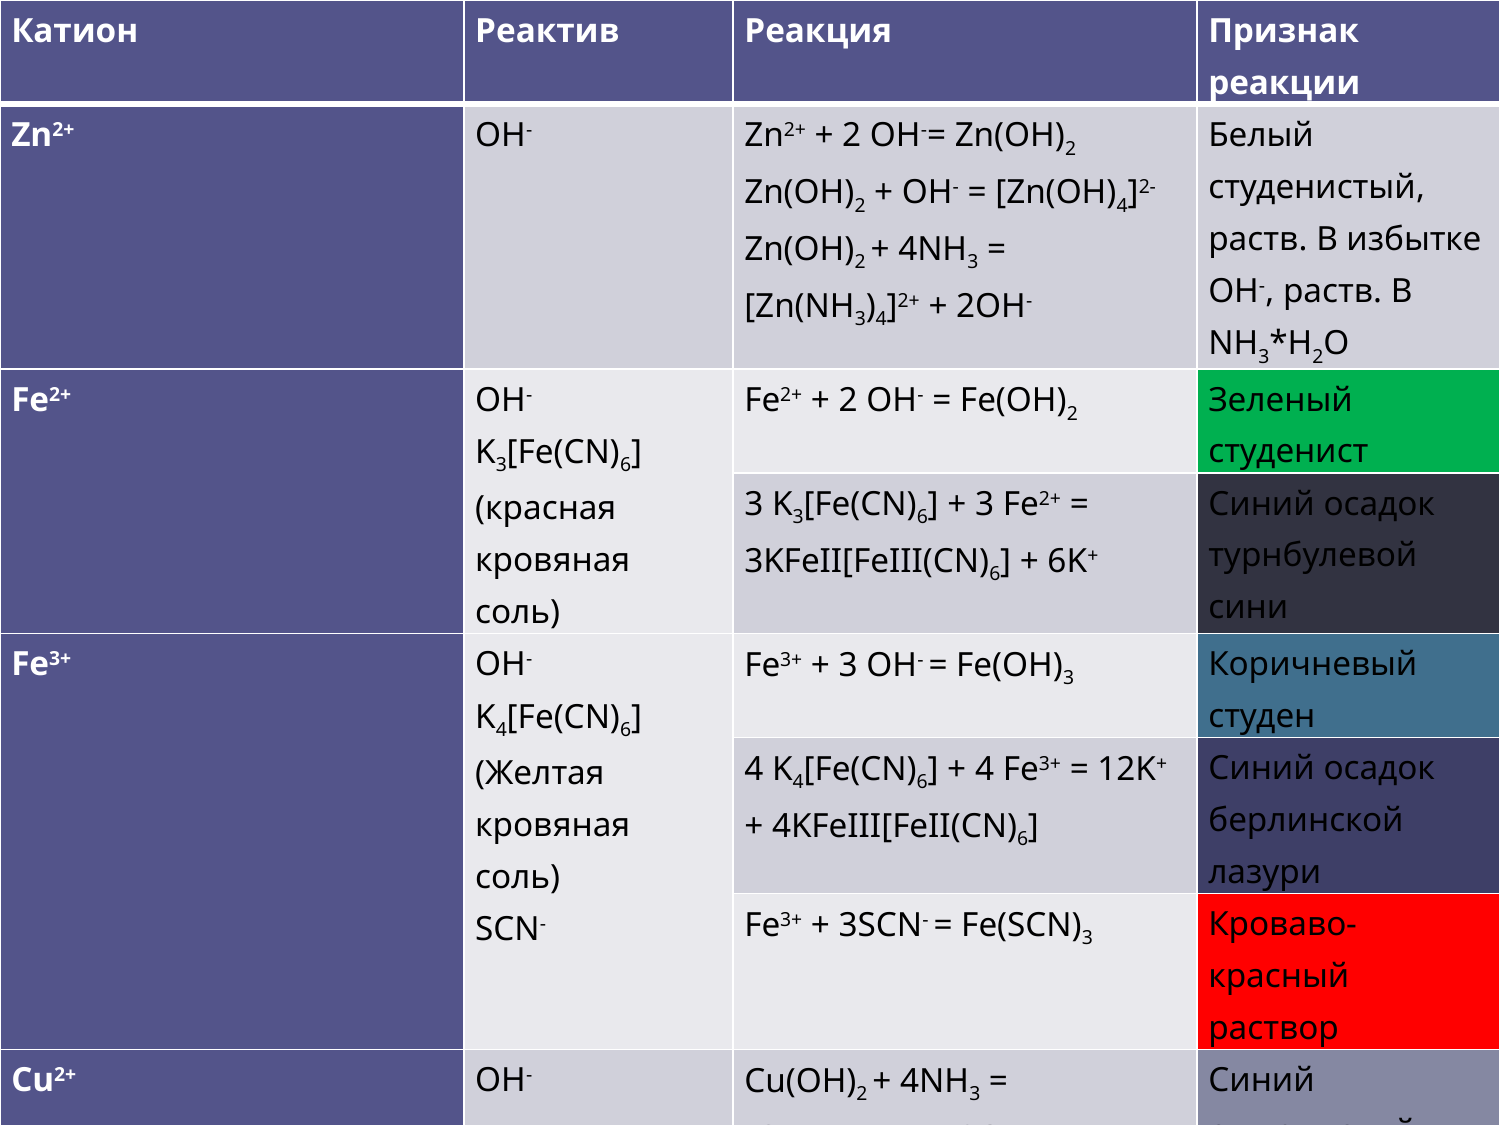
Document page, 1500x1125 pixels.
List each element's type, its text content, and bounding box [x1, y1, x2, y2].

table_header Реакция [734, 1, 1196, 101]
table_cell Синий студенистый, нерастворим в избытке OH-, растворим в NH3 [1198, 1050, 1499, 1125]
table_cell 3 K3[Fe(CN)6] + 3 Fe2+ = 3KFeII[FeIII(CN)6] + 6K+ [734, 474, 1196, 633]
table_cell Сu2+ [1, 1050, 463, 1125]
table_cell OH- K4[Fe(CN)6] (Желтая кровяная соль) SCN- [465, 634, 732, 1049]
table_cell Синий осадок берлинской лазури [1198, 738, 1499, 893]
table_header Реактив [465, 1, 732, 101]
table_cell Fe3+ + 3SCN- = Fe(SCN)3 [734, 894, 1196, 1049]
table_cell Fe3+ [1, 634, 463, 1049]
table_cell OH- [465, 107, 732, 368]
table_cell Кроваво-красный раствор [1198, 894, 1499, 1049]
table_cell 4 K4[Fe(CN)6] + 4 Fe3+ = 12K+ + 4KFeIII[FeII(CN)6] [734, 738, 1196, 893]
table_cell Cu(OH)2 + 4NH3 = [Cu(NH3)4]2+ + 2OH- [734, 1050, 1196, 1125]
table_header Признак реакции [1198, 1, 1499, 101]
table_cell Fe2+ [1, 370, 463, 633]
table_cell Зеленый студенист [1198, 370, 1499, 472]
table_cell OH- K3[Fe(CN)6] (красная кровяная соль) [465, 370, 732, 633]
table_header Катион [1, 1, 463, 101]
table_cell Белый студенистый, раств. В избытке OH-, раств. В NH3*H2O [1198, 107, 1499, 368]
table_cell OH- [465, 1050, 732, 1125]
table_cell Fe2+ + 2 OH- = Fe(OH)2 [734, 370, 1196, 472]
table_cell Синий осадок турнбулевой сини [1198, 474, 1499, 633]
table_cell Zn2+ + 2 OH-= Zn(OH)2 Zn(OH)2 + OH- = [Zn(OH)4]2- Zn(OH)2 + 4NH3 = [Zn(NH3)4]2+ + 2OH- [734, 107, 1196, 368]
table_cell Fe3+ + 3 OH- = Fe(OH)3 [734, 634, 1196, 737]
table_cell Коричневый студен [1198, 634, 1499, 737]
table_cell Zn2+ [1, 107, 463, 368]
